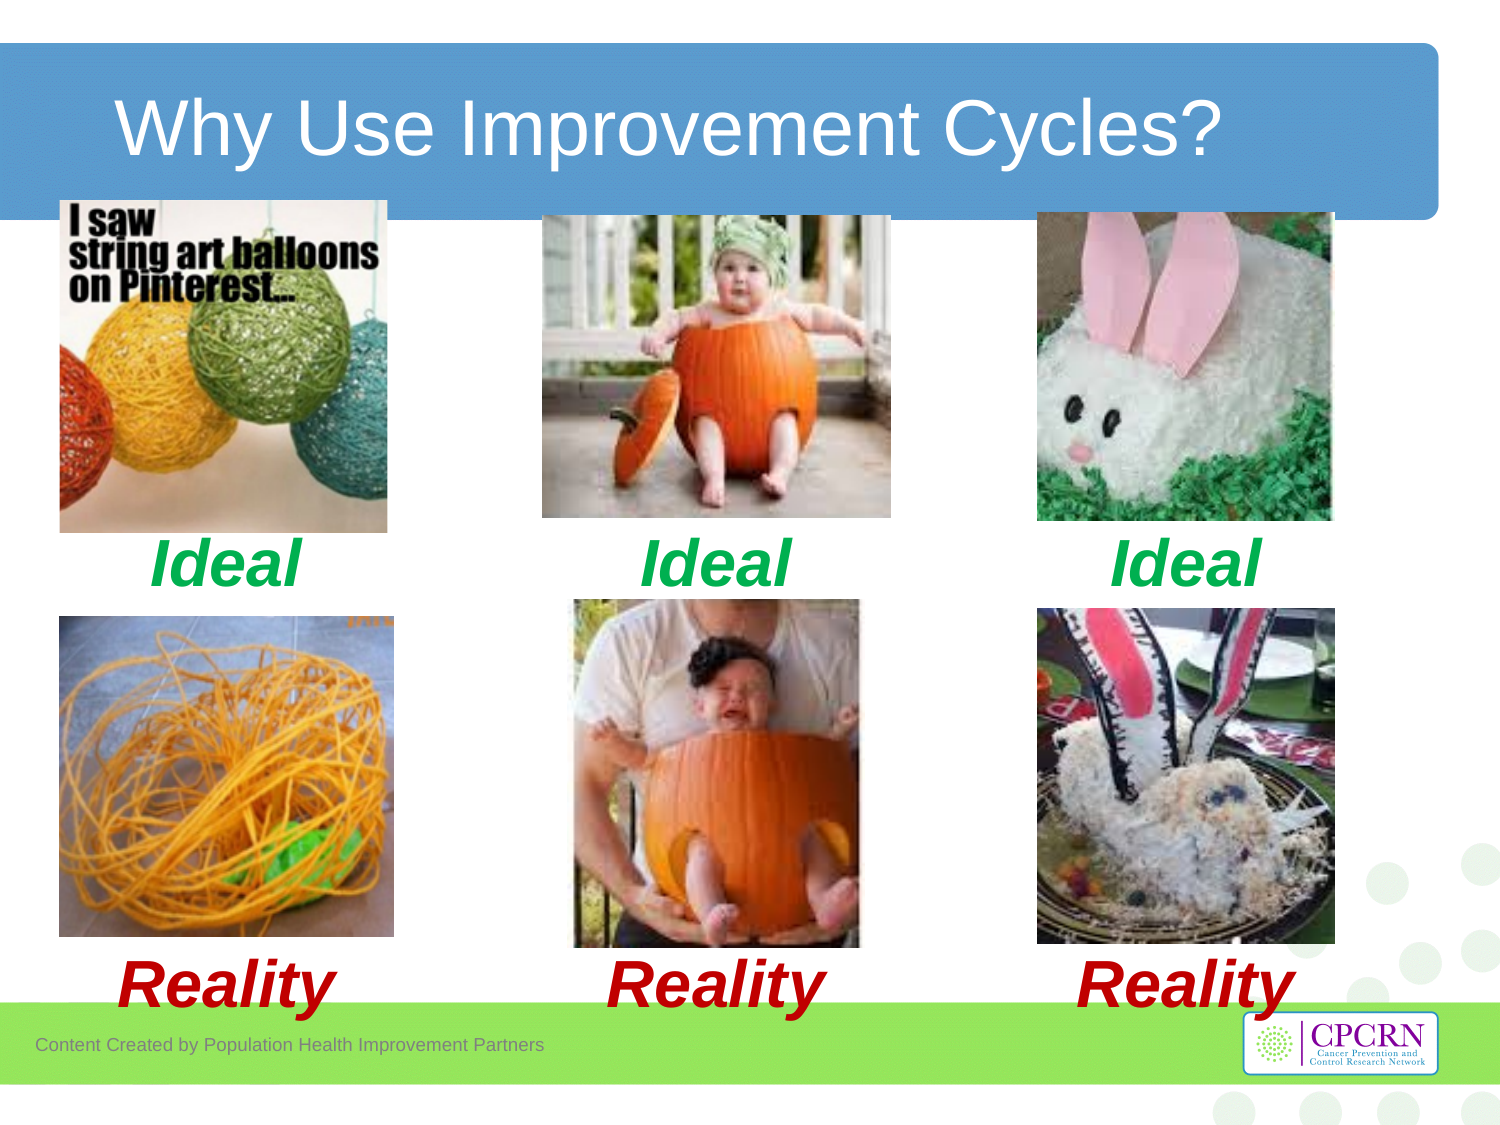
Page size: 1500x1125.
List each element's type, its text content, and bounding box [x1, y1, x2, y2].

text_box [52, 199, 401, 609]
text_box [1012, 212, 1360, 609]
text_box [1012, 616, 1360, 1030]
title Why Use Improvement Cycles? [99, 68, 1450, 256]
picture [0, 0, 1500, 1125]
text_box Content Created by Population Health Improvement Partners [20, 1025, 1209, 1063]
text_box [52, 616, 401, 1030]
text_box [542, 215, 891, 599]
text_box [542, 599, 890, 1030]
